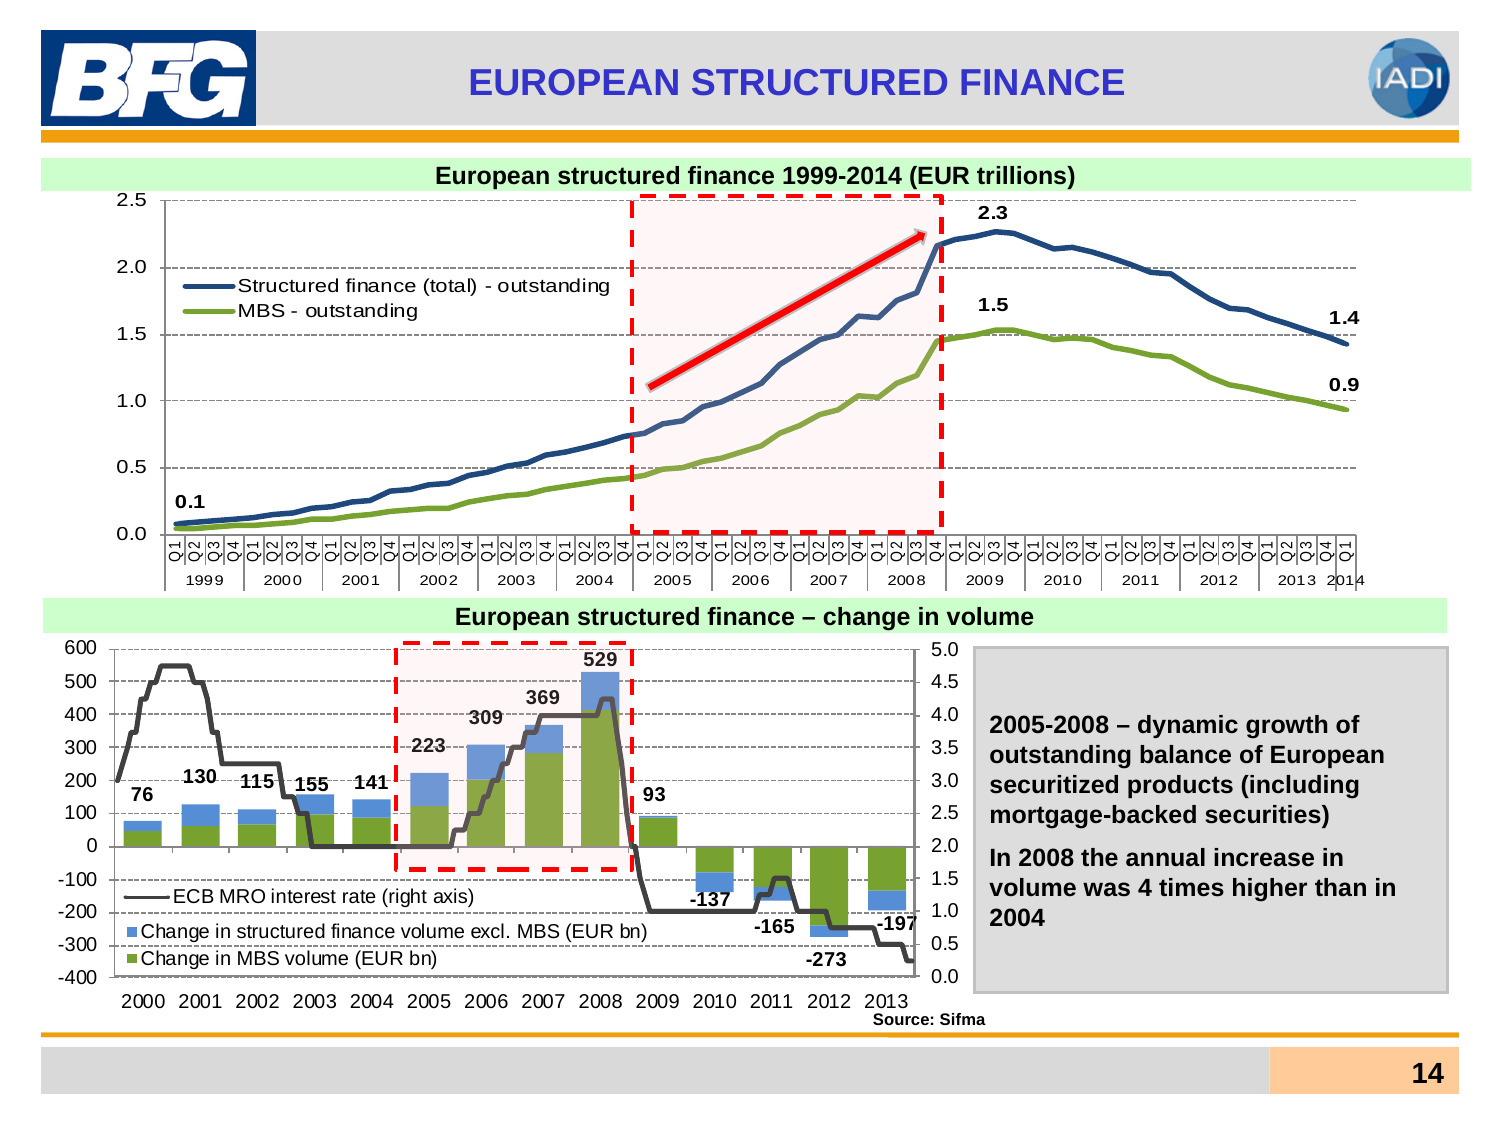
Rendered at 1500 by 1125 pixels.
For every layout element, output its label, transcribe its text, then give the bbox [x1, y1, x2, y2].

picture [100, 176, 1390, 616]
text_box 2005-2008 – dynamic growth of outstanding balance of European securitized products (including mortgage-backed securities) In 2008 the annual increase in volume was 4 times higher than in 2004 [992, 647, 1448, 993]
text_box European structured finance 1999-2014 (EUR trillions) [41, 157, 1471, 192]
picture [30, 631, 988, 1032]
picture [41, 30, 256, 126]
text_box Source: Sifma [990, 1000, 1001, 1036]
text_box European structured finance [230, 50, 1365, 111]
picture [1367, 38, 1451, 119]
text_box European structured finance – change in volume [43, 598, 1448, 633]
text_box [1074, 1046, 1425, 1102]
